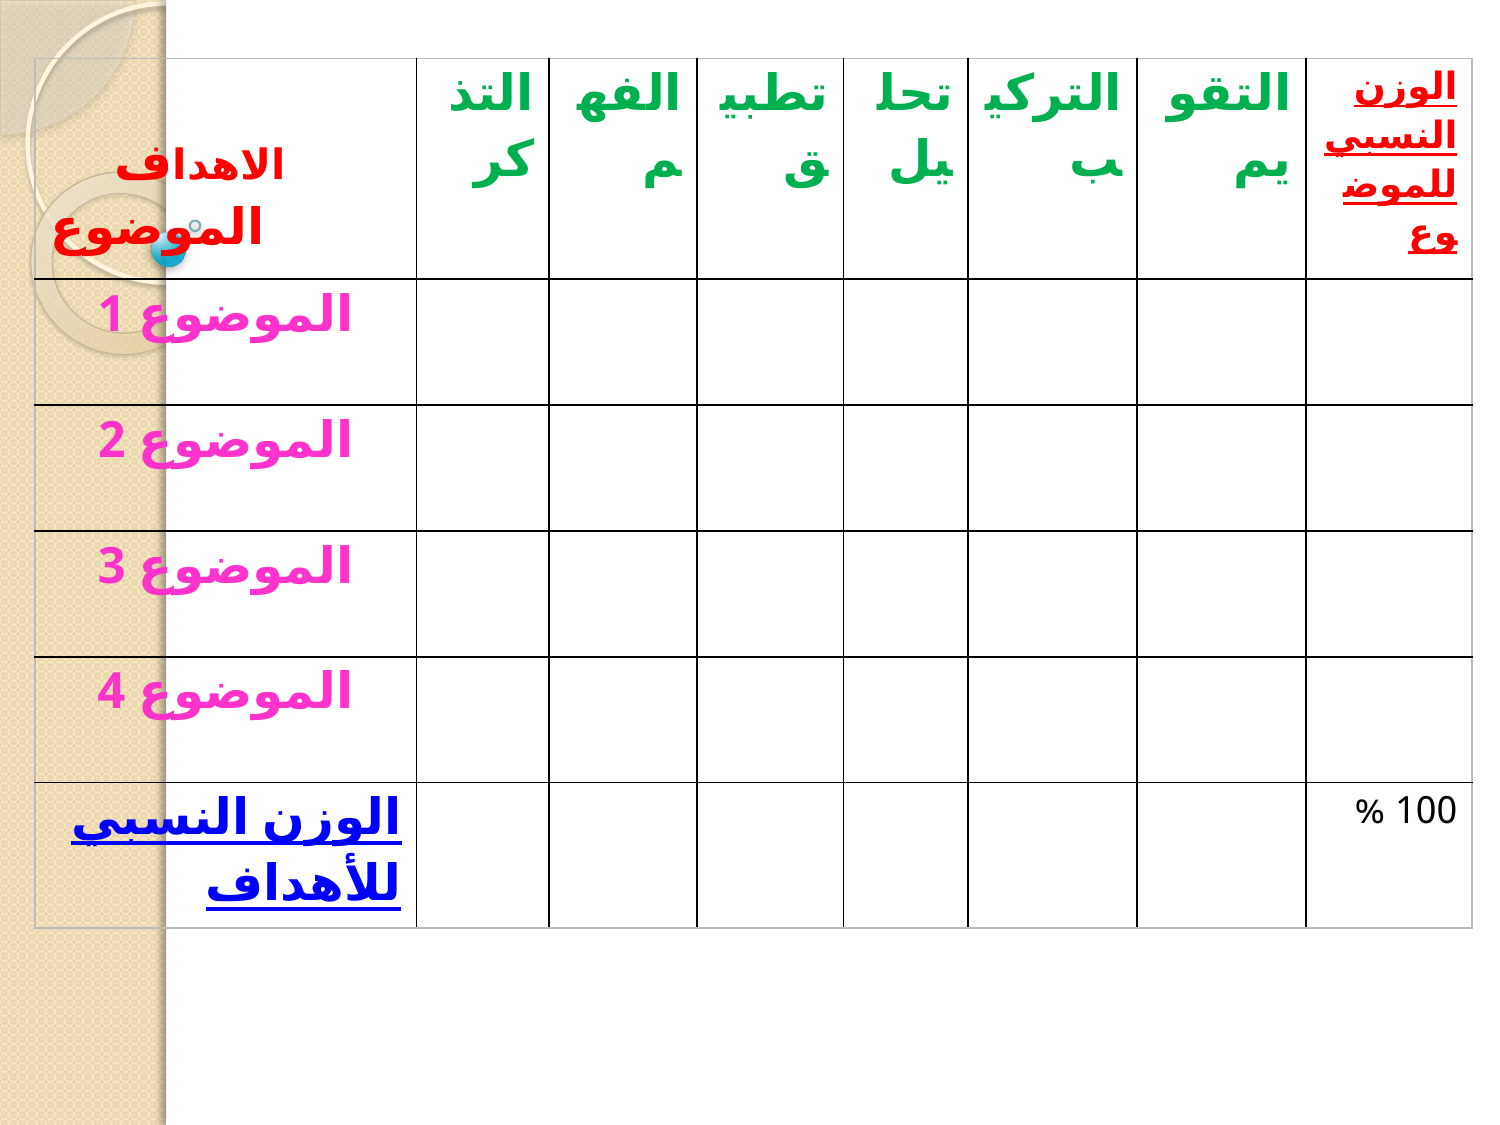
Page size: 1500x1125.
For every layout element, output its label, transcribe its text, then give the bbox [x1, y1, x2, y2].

table_cell [969, 532, 1136, 656]
table_header الفهم [550, 59, 696, 278]
table_header التركيب [969, 59, 1136, 278]
table_cell [844, 406, 967, 530]
table_cell [969, 280, 1136, 404]
table_cell [550, 280, 696, 404]
table_cell [969, 658, 1136, 782]
table_cell [698, 532, 843, 656]
table_cell [417, 532, 548, 656]
table_cell [1307, 532, 1471, 656]
table_cell الموضوع 2 [36, 406, 416, 530]
table_cell [417, 406, 548, 530]
table_cell [550, 532, 696, 656]
table_cell [1138, 783, 1305, 927]
table_cell [844, 783, 967, 927]
table_cell [698, 783, 843, 927]
table_cell [550, 658, 696, 782]
table_header تطبيق [698, 59, 843, 278]
table_cell [844, 280, 967, 404]
table_cell [1138, 658, 1305, 782]
table_cell الوزن النسبي للأهداف [36, 783, 416, 927]
table_cell الموضوع 4 [36, 658, 416, 782]
table_header الاهداف الموضوع [36, 59, 416, 278]
table_cell 100 % [1307, 783, 1471, 927]
table_cell الموضوع 1 [36, 280, 416, 404]
table_cell [1138, 532, 1305, 656]
table_cell [1307, 280, 1471, 404]
table_cell الموضوع 3 [36, 532, 416, 656]
table_cell [550, 783, 696, 927]
table_cell [844, 532, 967, 656]
table_cell [698, 406, 843, 530]
table_cell [1138, 280, 1305, 404]
table_cell [417, 280, 548, 404]
table_cell [698, 280, 843, 404]
table_cell [1307, 658, 1471, 782]
table_cell [698, 658, 843, 782]
table_cell [844, 658, 967, 782]
table_header الوزن النسبي للموضوع [1307, 59, 1471, 278]
table_cell [1307, 406, 1471, 530]
table_cell [969, 406, 1136, 530]
table_cell [417, 658, 548, 782]
table_cell [1138, 406, 1305, 530]
table_header تحليل [844, 59, 967, 278]
table_cell [417, 783, 548, 927]
table_header التذكر [417, 59, 548, 278]
table_cell [550, 406, 696, 530]
table_cell [969, 783, 1136, 927]
table_header التقويم [1138, 59, 1305, 278]
